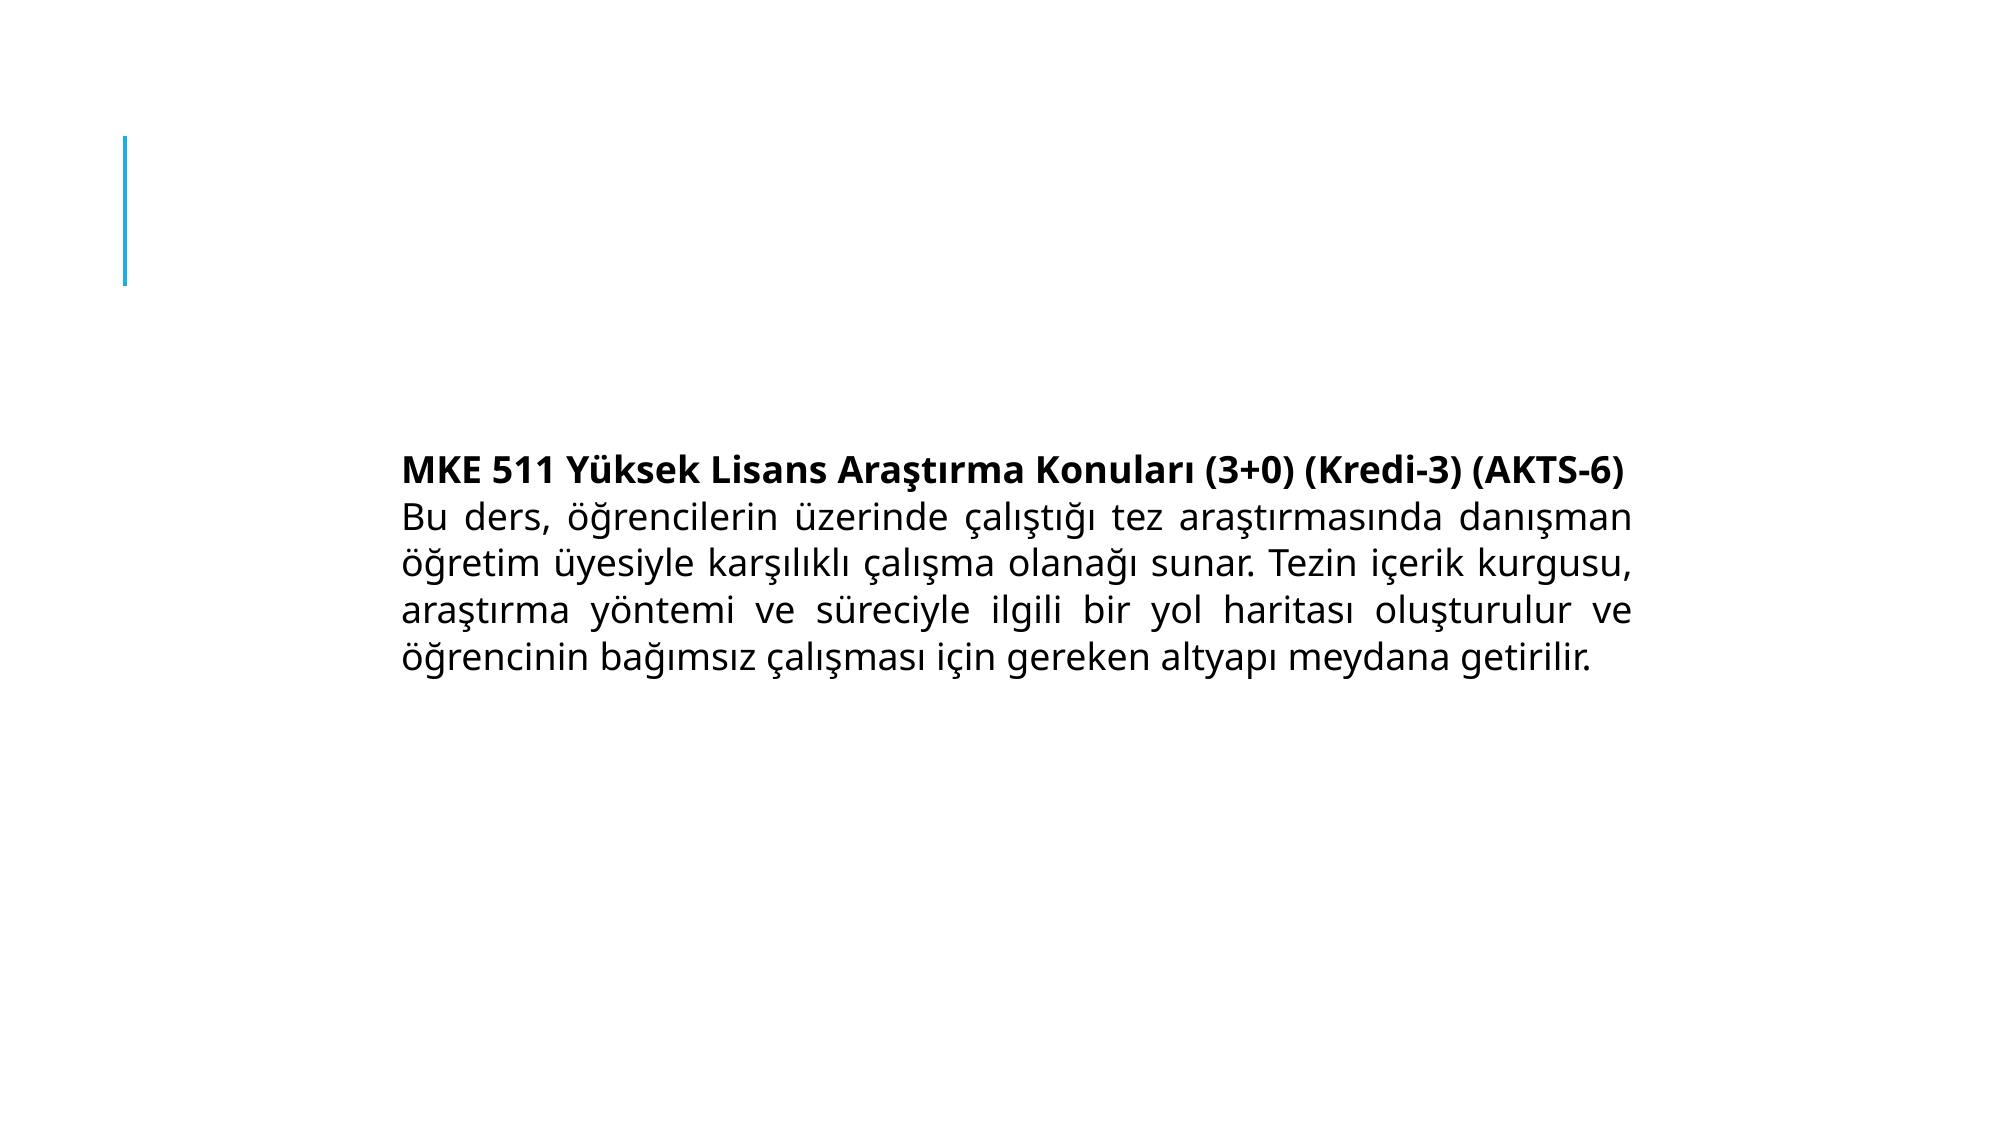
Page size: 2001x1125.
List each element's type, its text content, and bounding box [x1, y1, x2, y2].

text_box MKE 511 Yüksek Lisans Araştırma Konuları (3+0) (Kredi-3) (AKTS-6) Bu ders, öğrencilerin üzerinde çalıştığı tez araştırmasında danışman öğretim üyesiyle karşılıklı çalışma olanağı sunar. Tezin içerik kurgusu, araştırma yöntemi ve süreciyle ilgili bir yol haritası oluşturulur ve öğrencinin bağımsız çalışması için gereken altyapı meydana getirilir. [386, 437, 1655, 686]
